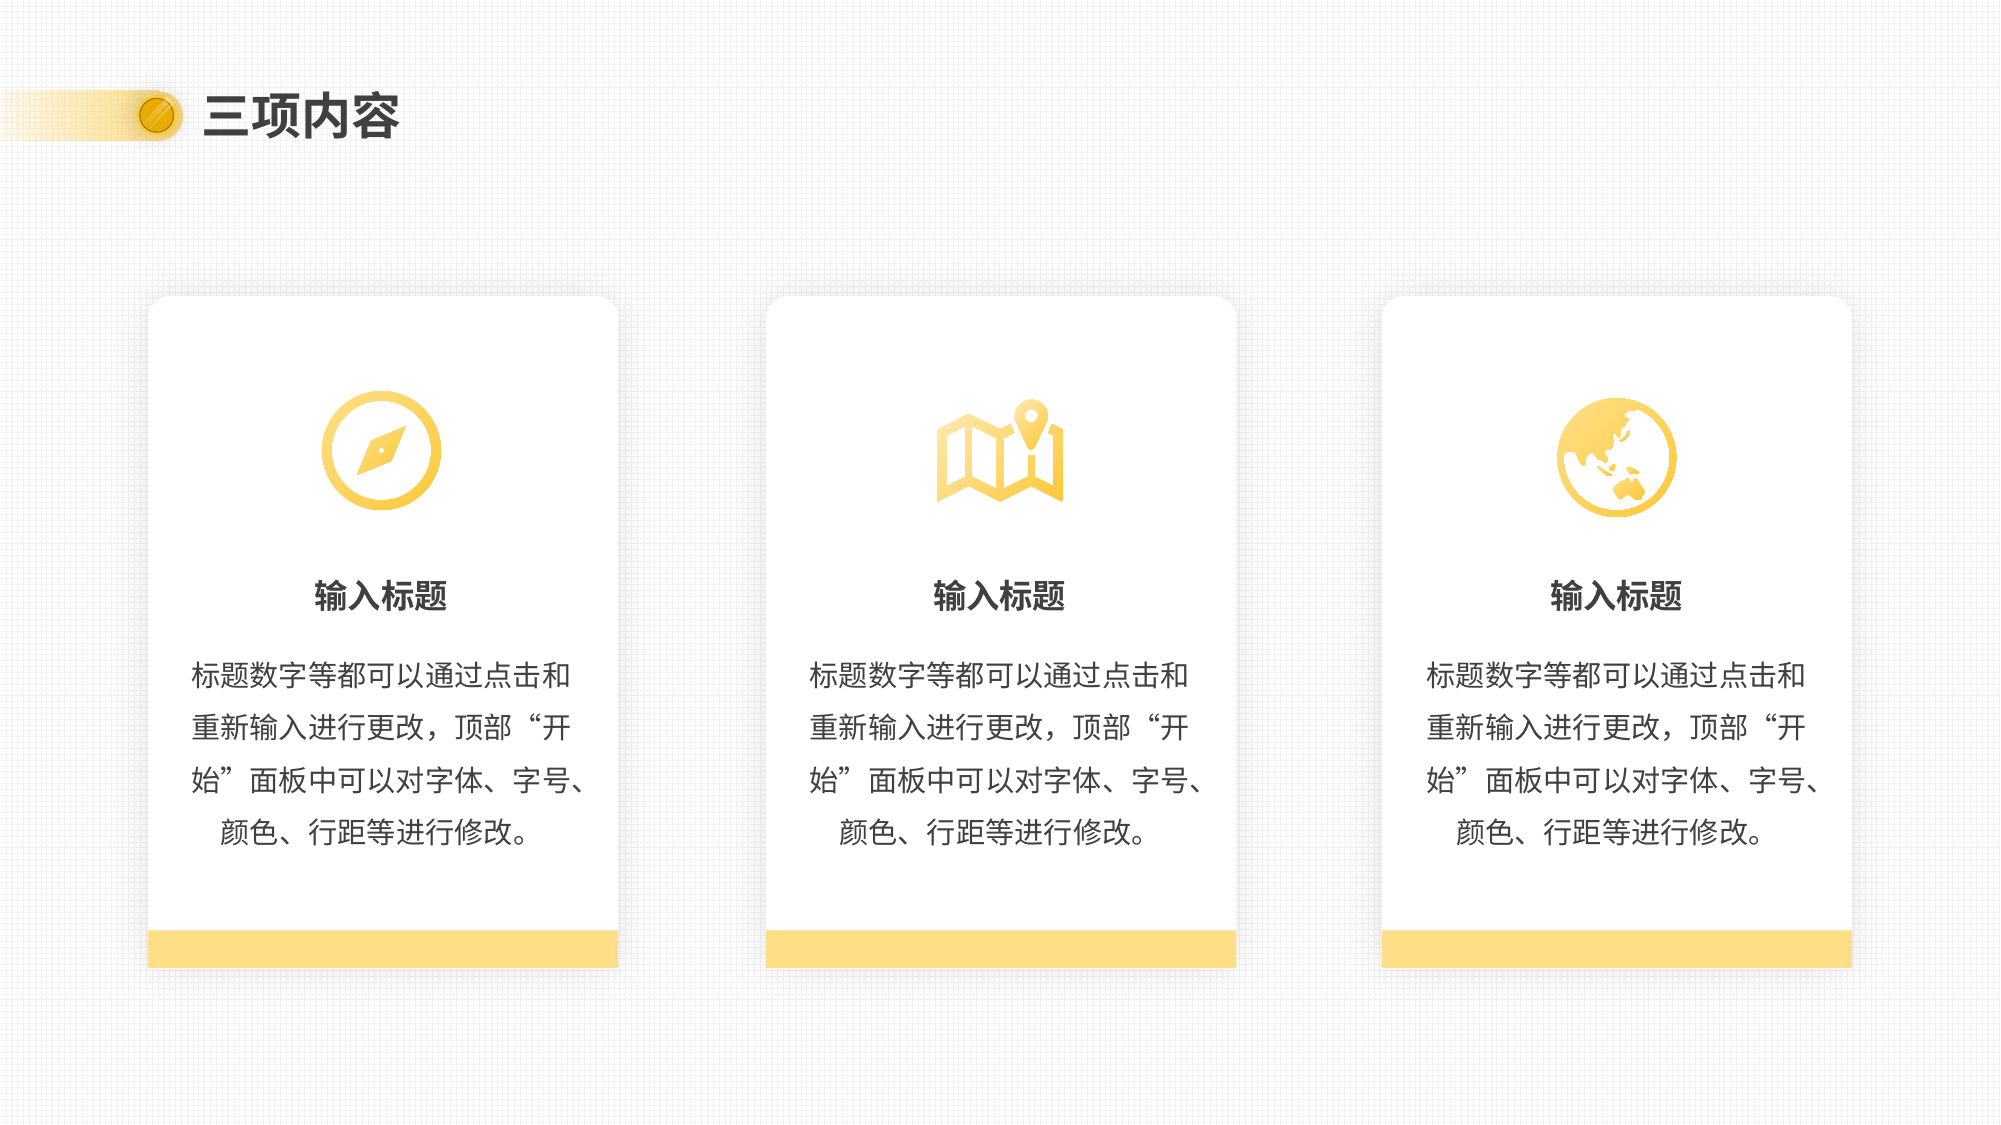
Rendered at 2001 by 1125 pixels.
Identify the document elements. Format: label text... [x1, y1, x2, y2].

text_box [1557, 397, 1677, 518]
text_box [147, 295, 619, 969]
list 三项内容 [186, 77, 419, 154]
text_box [306, 375, 457, 526]
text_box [924, 375, 1076, 526]
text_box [765, 295, 1237, 969]
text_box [1381, 295, 1853, 969]
